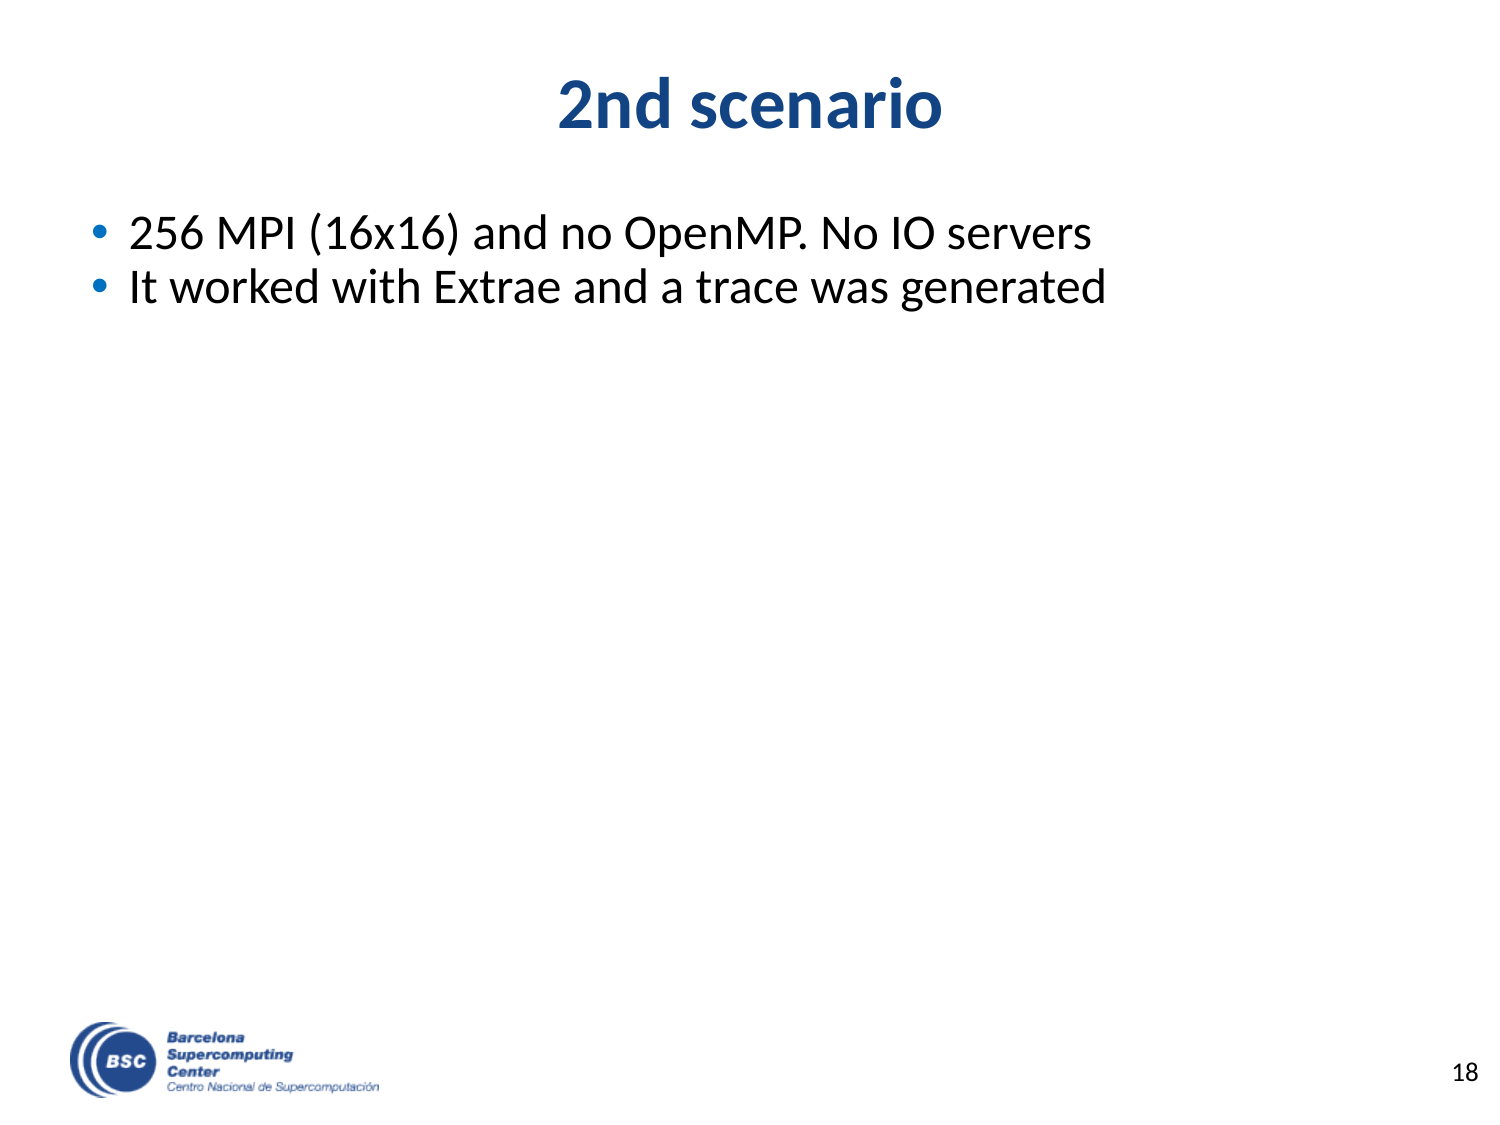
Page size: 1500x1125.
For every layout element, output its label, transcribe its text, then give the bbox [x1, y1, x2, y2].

slide_number ‹#› [1403, 1038, 1494, 1125]
picture [70, 1022, 379, 1098]
list 256 MPI (16x16) and no OpenMP. No IO servers It worked with Extrae and a trace was generated [76, 199, 1427, 993]
title 2nd scenario [76, 35, 1427, 174]
